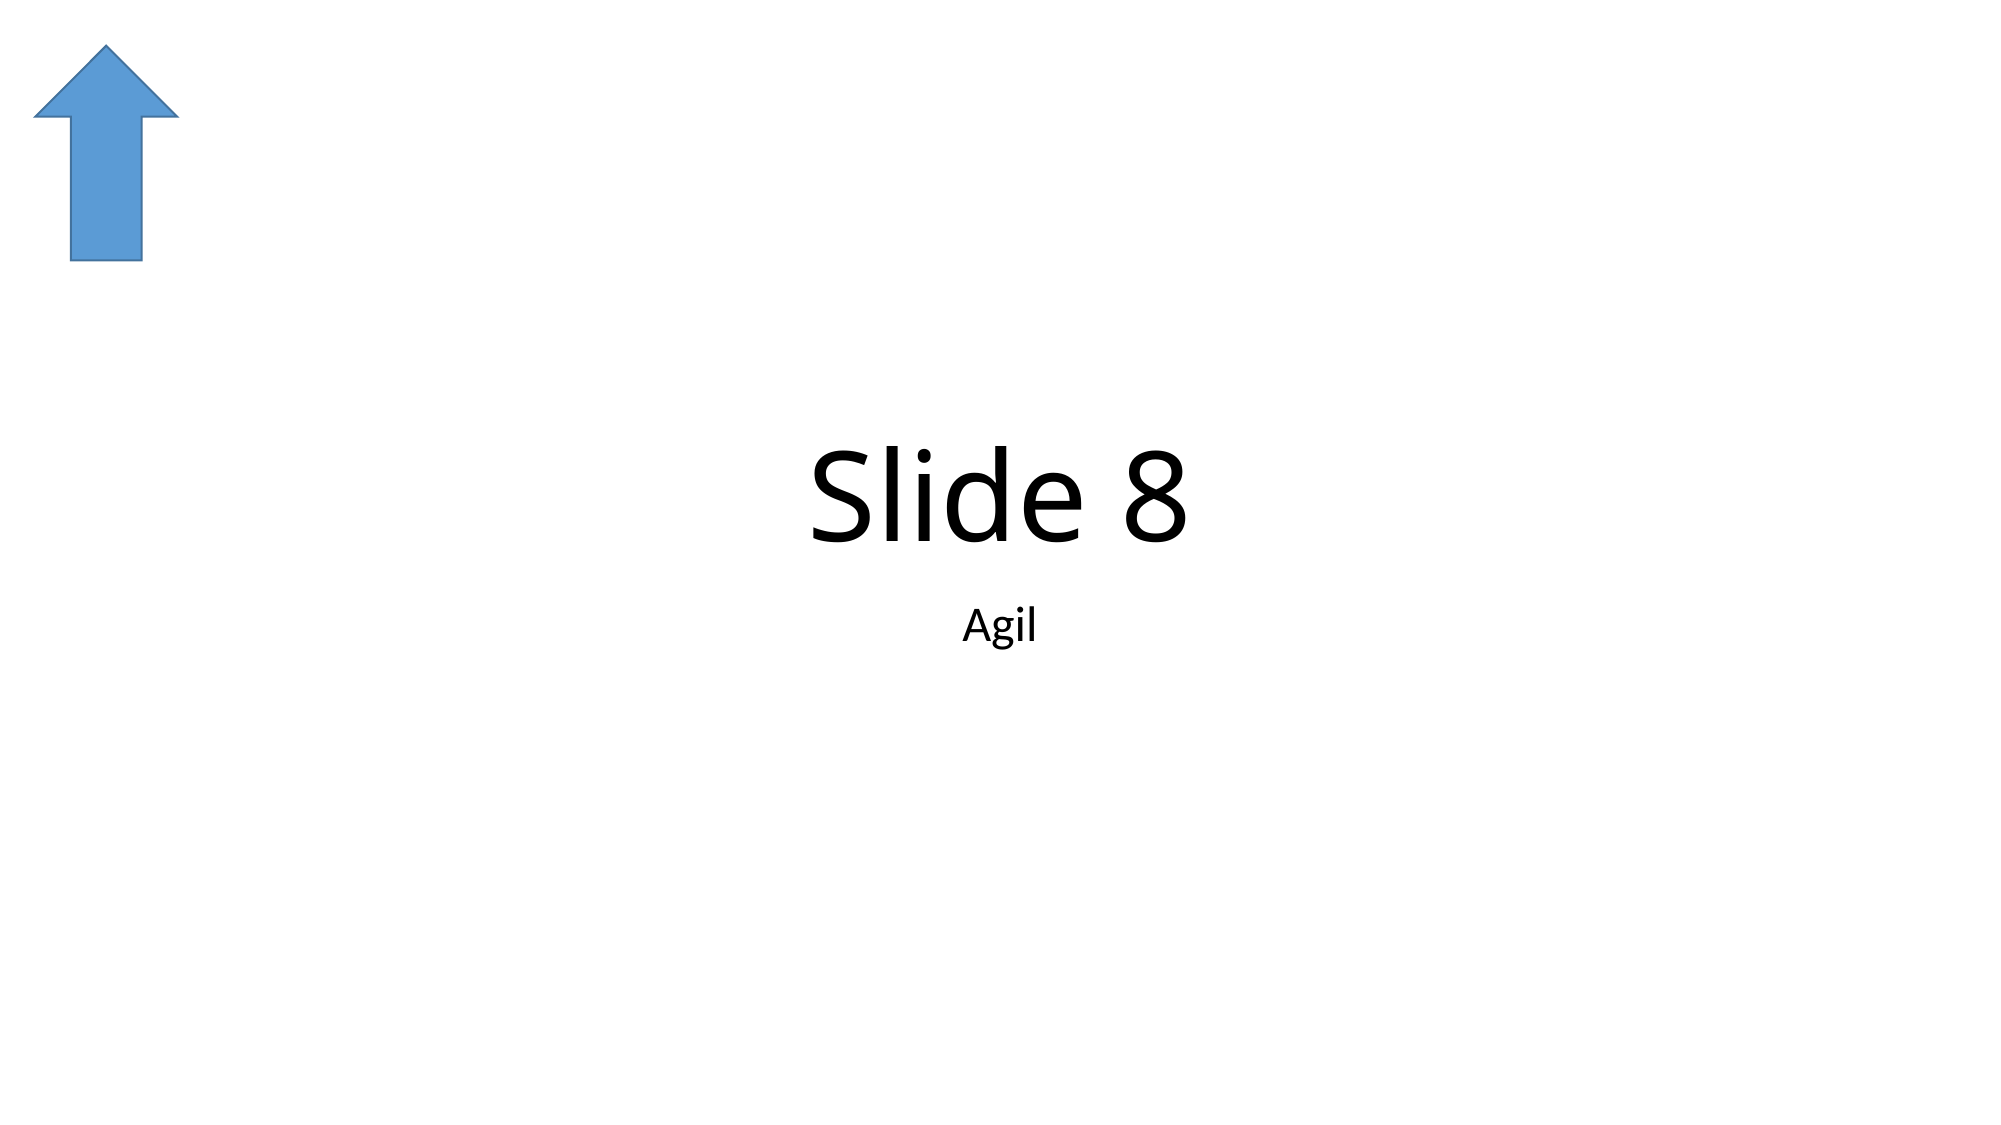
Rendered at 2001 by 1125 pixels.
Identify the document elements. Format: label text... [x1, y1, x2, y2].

title Slide 8 [249, 184, 1750, 576]
text_box [32, 44, 180, 262]
subtitle Agil [249, 590, 1750, 863]
